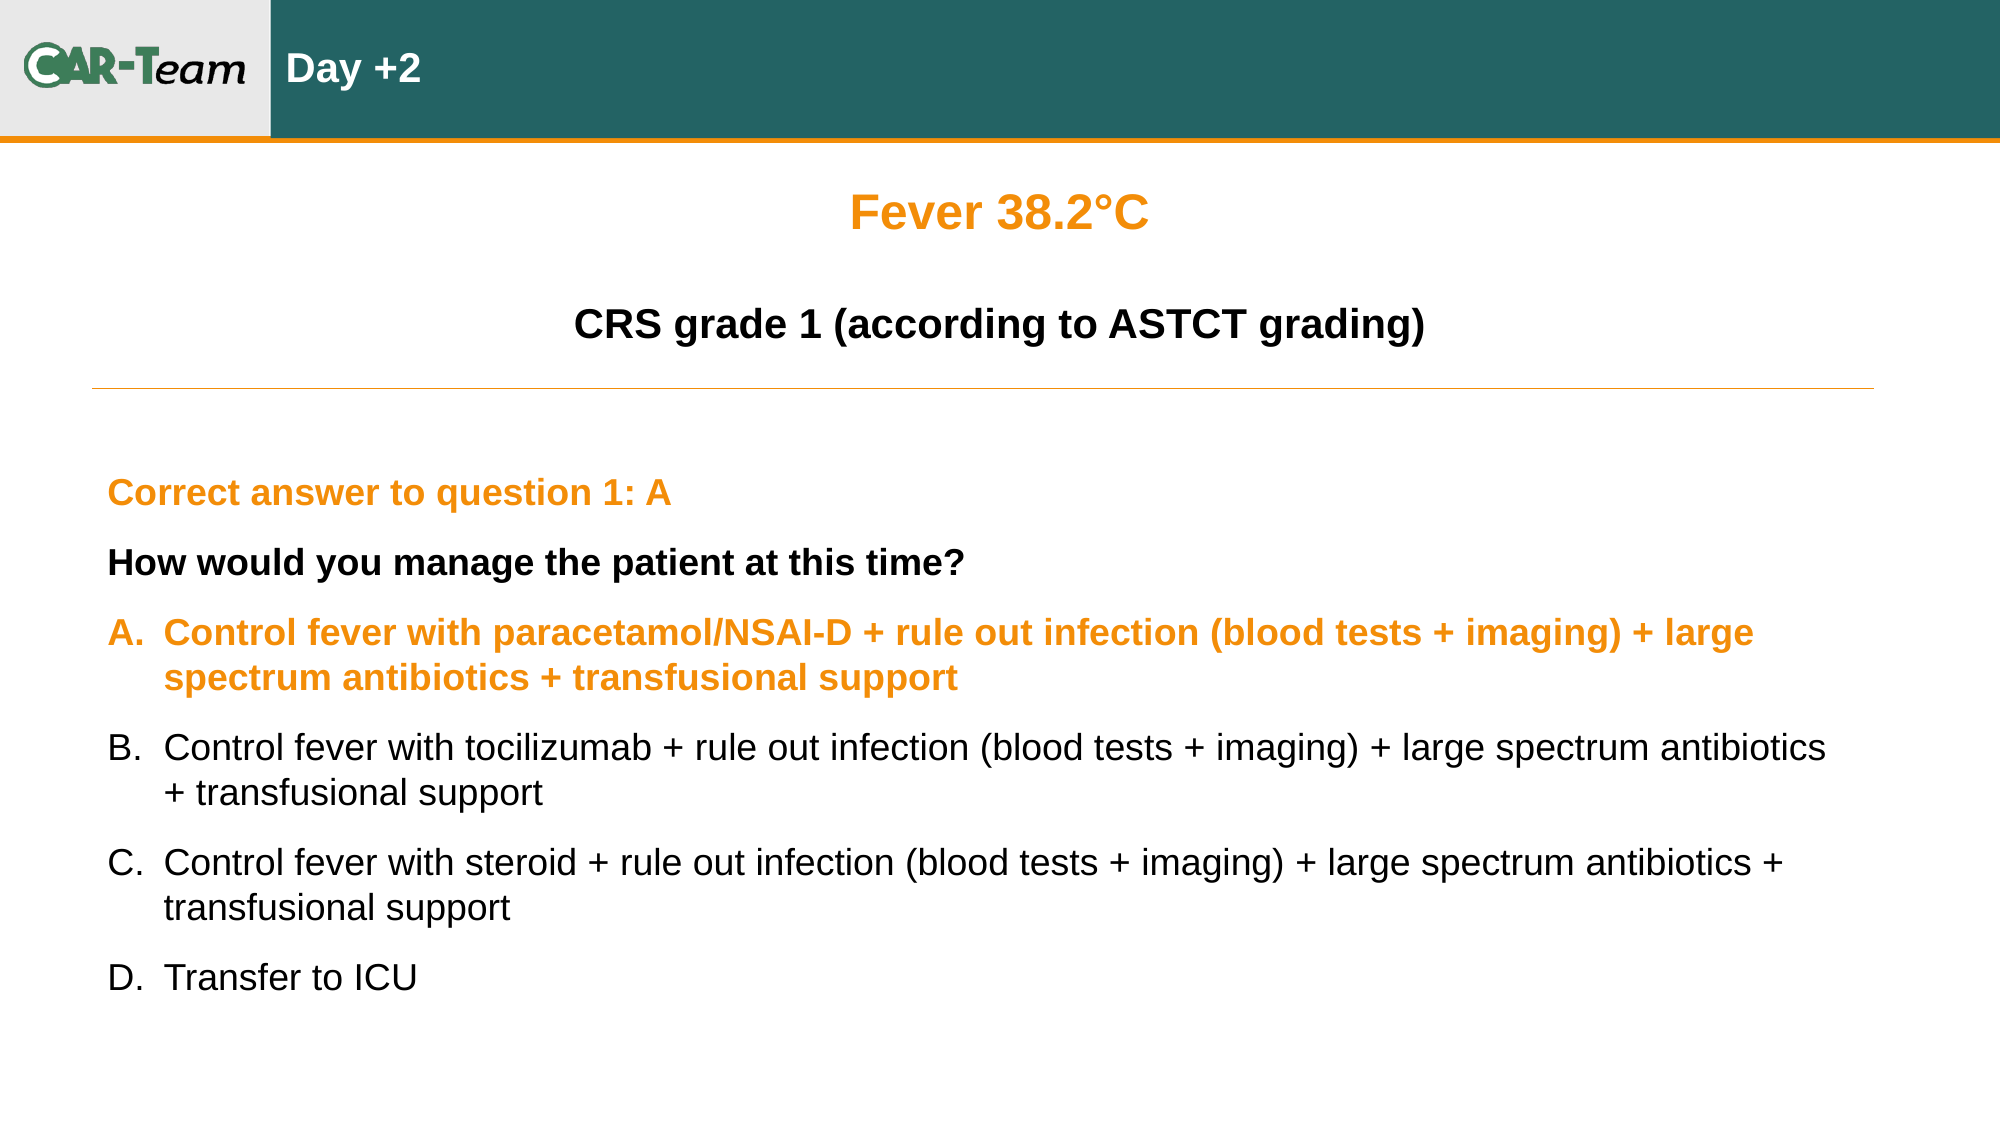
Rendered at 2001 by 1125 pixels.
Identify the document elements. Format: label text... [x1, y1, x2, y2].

picture [24, 42, 245, 88]
text_box CRS grade 1 (according to ASTCT grading) [559, 289, 1441, 355]
text_box Correct answer to question 1: A How would you manage the patient at this time? Control fever with paracetamol/NSAI-D + rule out infection (blood tests + imaging) + large spectrum antibiotics + transfusional support Control fever with tocilizumab + rule out infection (blood tests + imaging) + large spectrum antibiotics + transfusional support Control fever with steroid + rule out infection (blood tests + imaging) + large spectrum antibiotics + transfusional support Transfer to ICU [92, 460, 1874, 1006]
text_box Fever 38.2°C [834, 171, 1165, 247]
title Day +2 [270, 0, 1996, 139]
